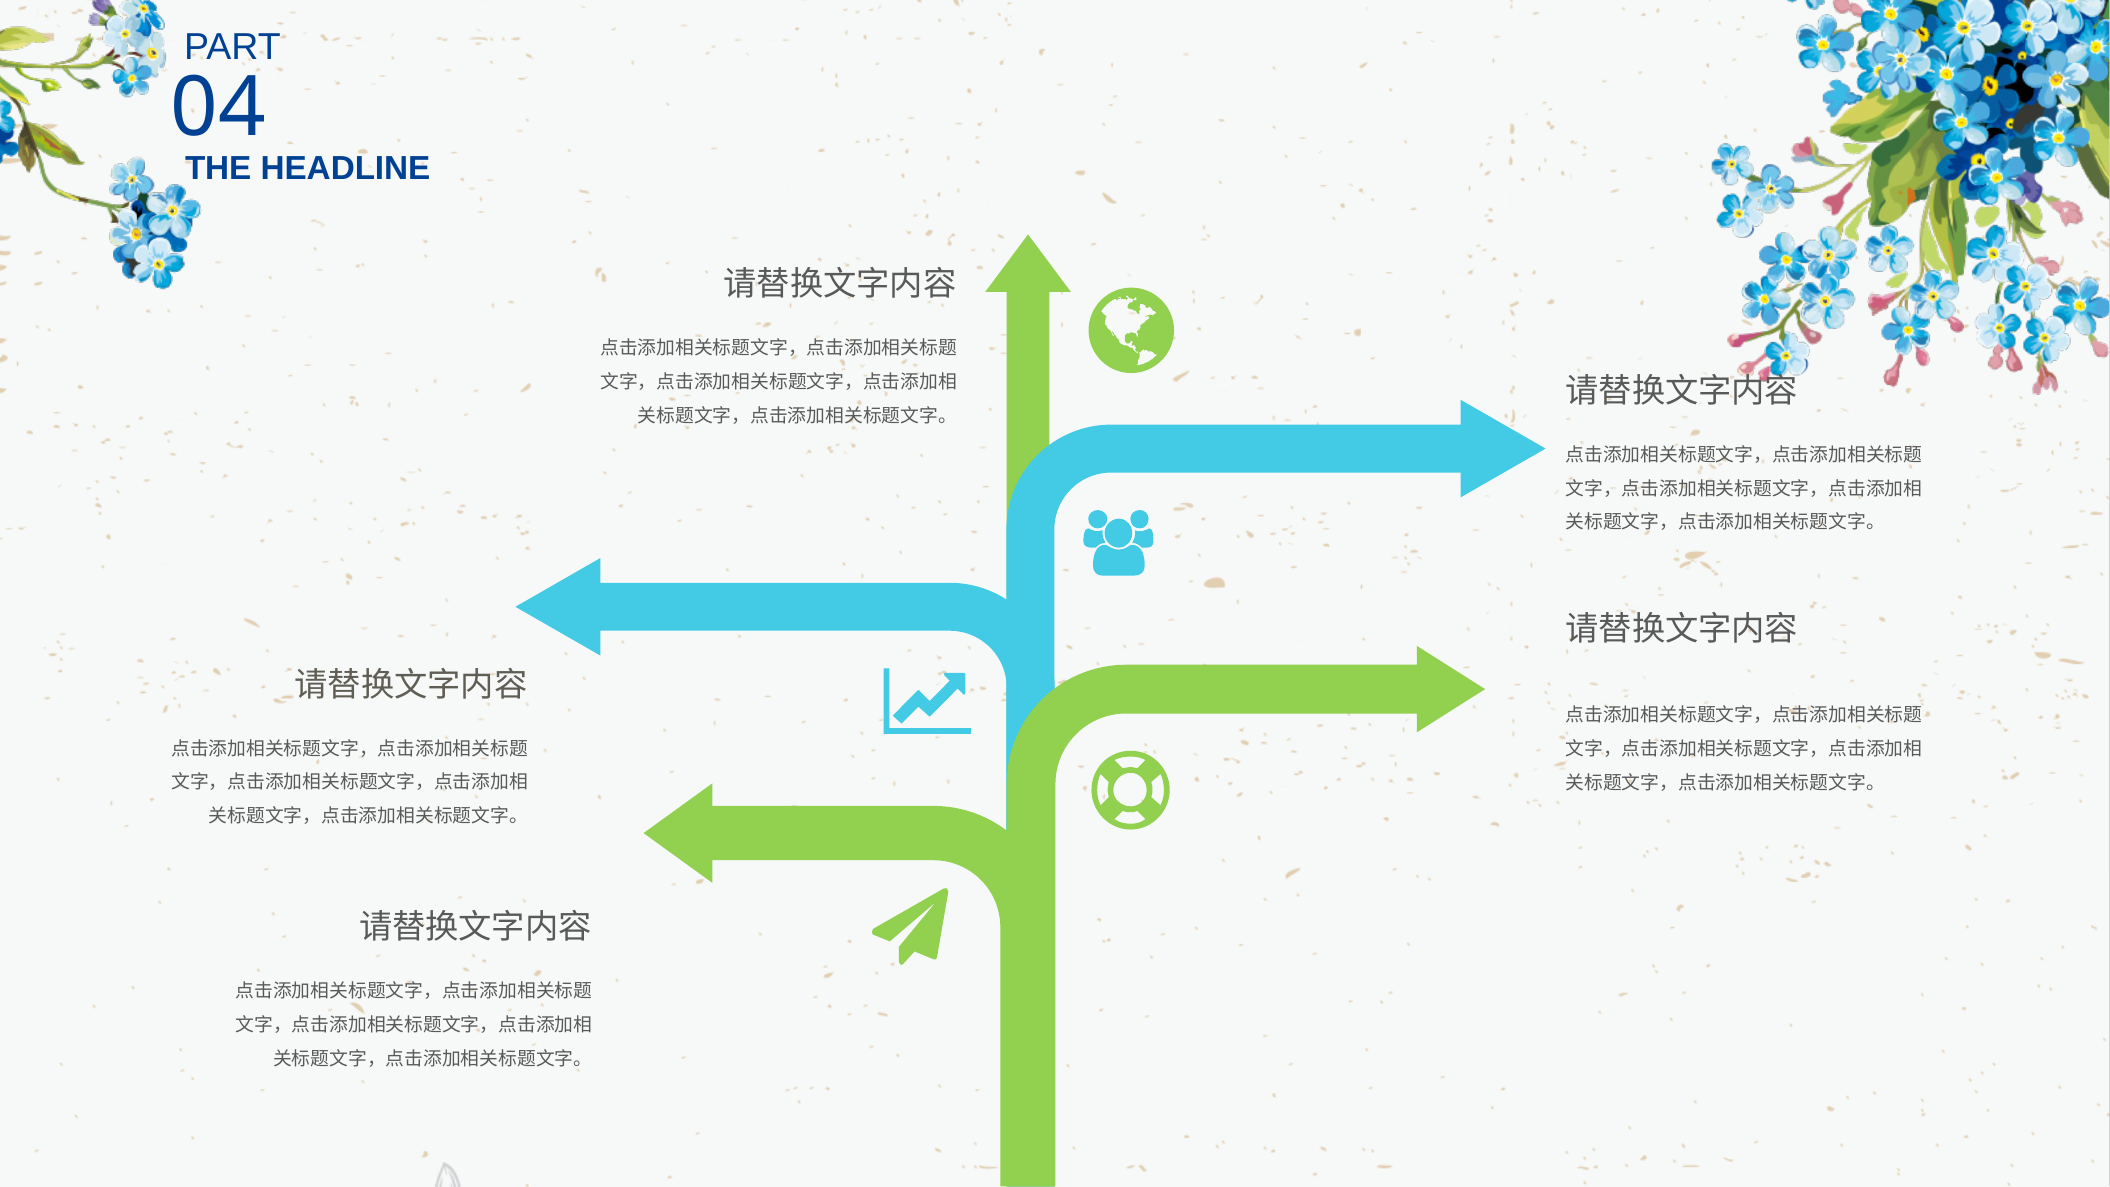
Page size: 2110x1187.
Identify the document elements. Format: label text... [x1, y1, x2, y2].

text_box [871, 888, 949, 965]
picture [0, 0, 2110, 1187]
text_box 请替换文字内容 点击添加相关标题文字，点击添加相关标题文字，点击添加相关标题文字，点击添加相关标题文字，点击添加相关标题文字。 [1550, 361, 1943, 563]
text_box [1005, 644, 1488, 1187]
text_box [513, 556, 1056, 775]
text_box 请替换文字内容 点击添加相关标题文字，点击添加相关标题文字，点击添加相关标题文字，点击添加相关标题文字，点击添加相关标题文字。 [578, 255, 972, 457]
text_box 请替换文字内容 点击添加相关标题文字，点击添加相关标题文字，点击添加相关标题文字，点击添加相关标题文字，点击添加相关标题文字。 [209, 897, 607, 1077]
text_box 请替换文字内容 点击添加相关标题文字，点击添加相关标题文字，点击添加相关标题文字，点击添加相关标题文字，点击添加相关标题文字。 [150, 655, 543, 857]
text_box [983, 232, 1073, 518]
text_box [883, 668, 972, 734]
text_box [1083, 510, 1154, 576]
text_box PART [169, 14, 296, 75]
text_box [1005, 398, 1548, 676]
text_box [1091, 750, 1170, 830]
text_box THE HEADLINE [170, 138, 446, 194]
text_box [1088, 287, 1175, 374]
text_box 请替换文字内容 点击添加相关标题文字，点击添加相关标题文字，点击添加相关标题文字，点击添加相关标题文字，点击添加相关标题文字。 [1550, 599, 1943, 823]
text_box 04 [156, 44, 281, 159]
text_box [641, 781, 1056, 1187]
